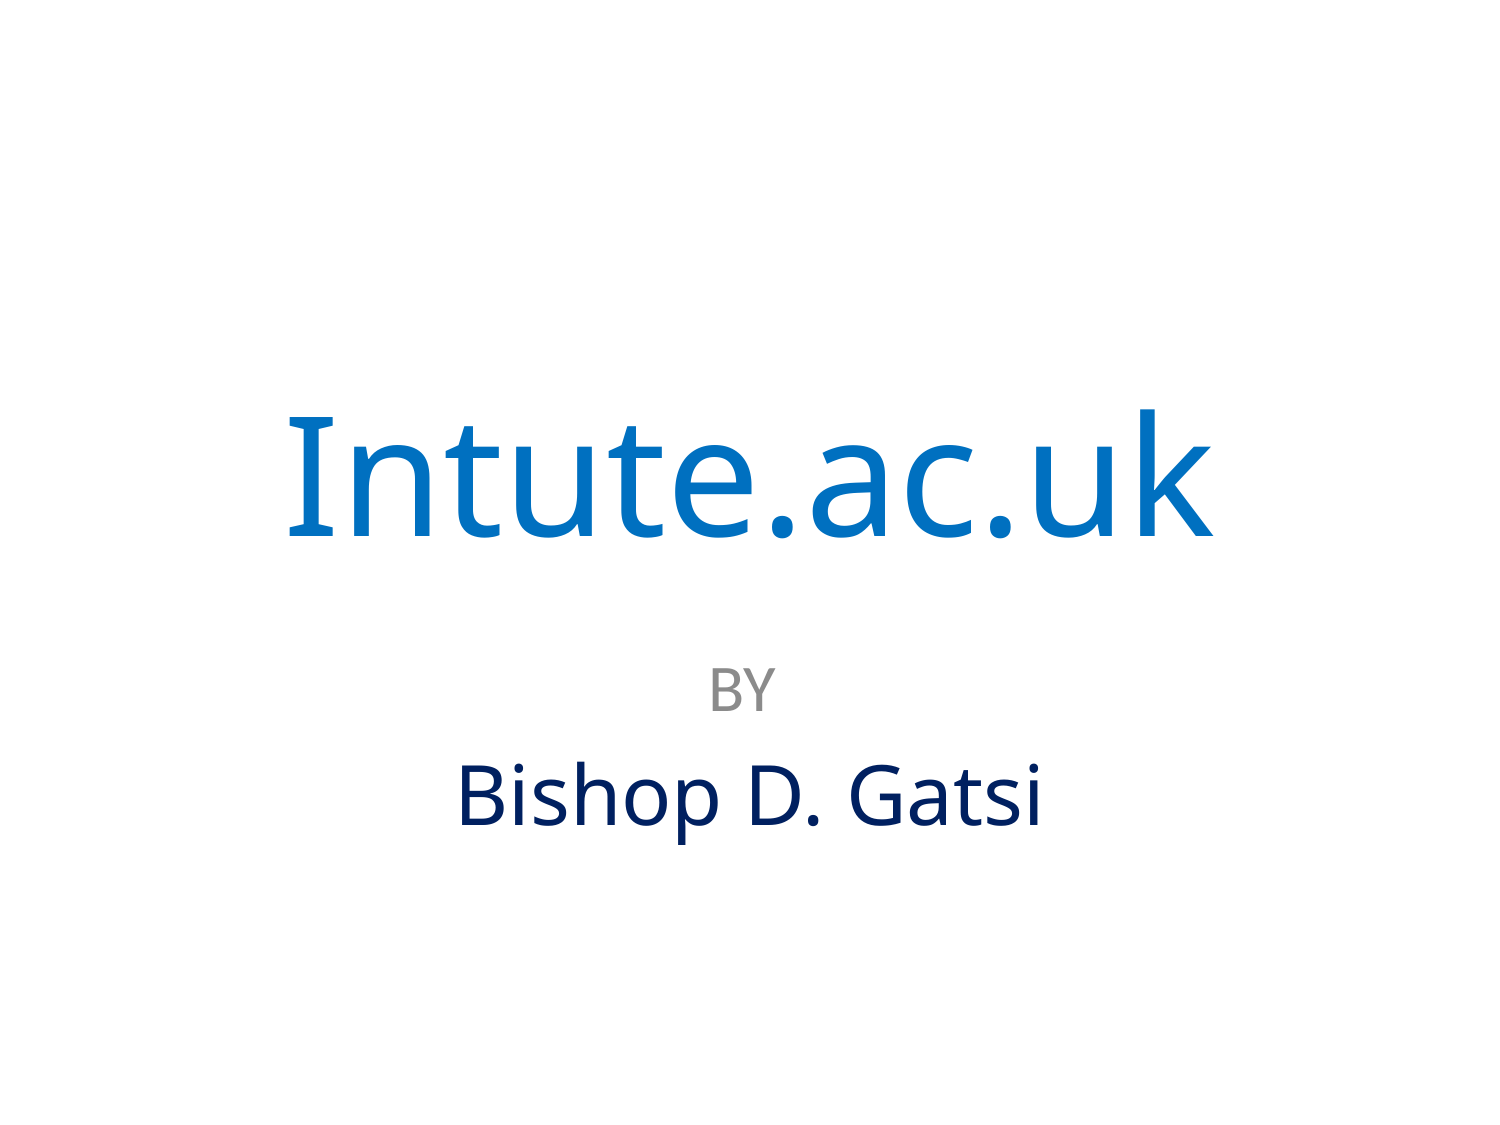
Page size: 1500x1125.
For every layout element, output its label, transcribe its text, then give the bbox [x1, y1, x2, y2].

title Intute.ac.uk [112, 349, 1388, 591]
subtitle BY Bishop D. Gatsi [225, 637, 1275, 925]
